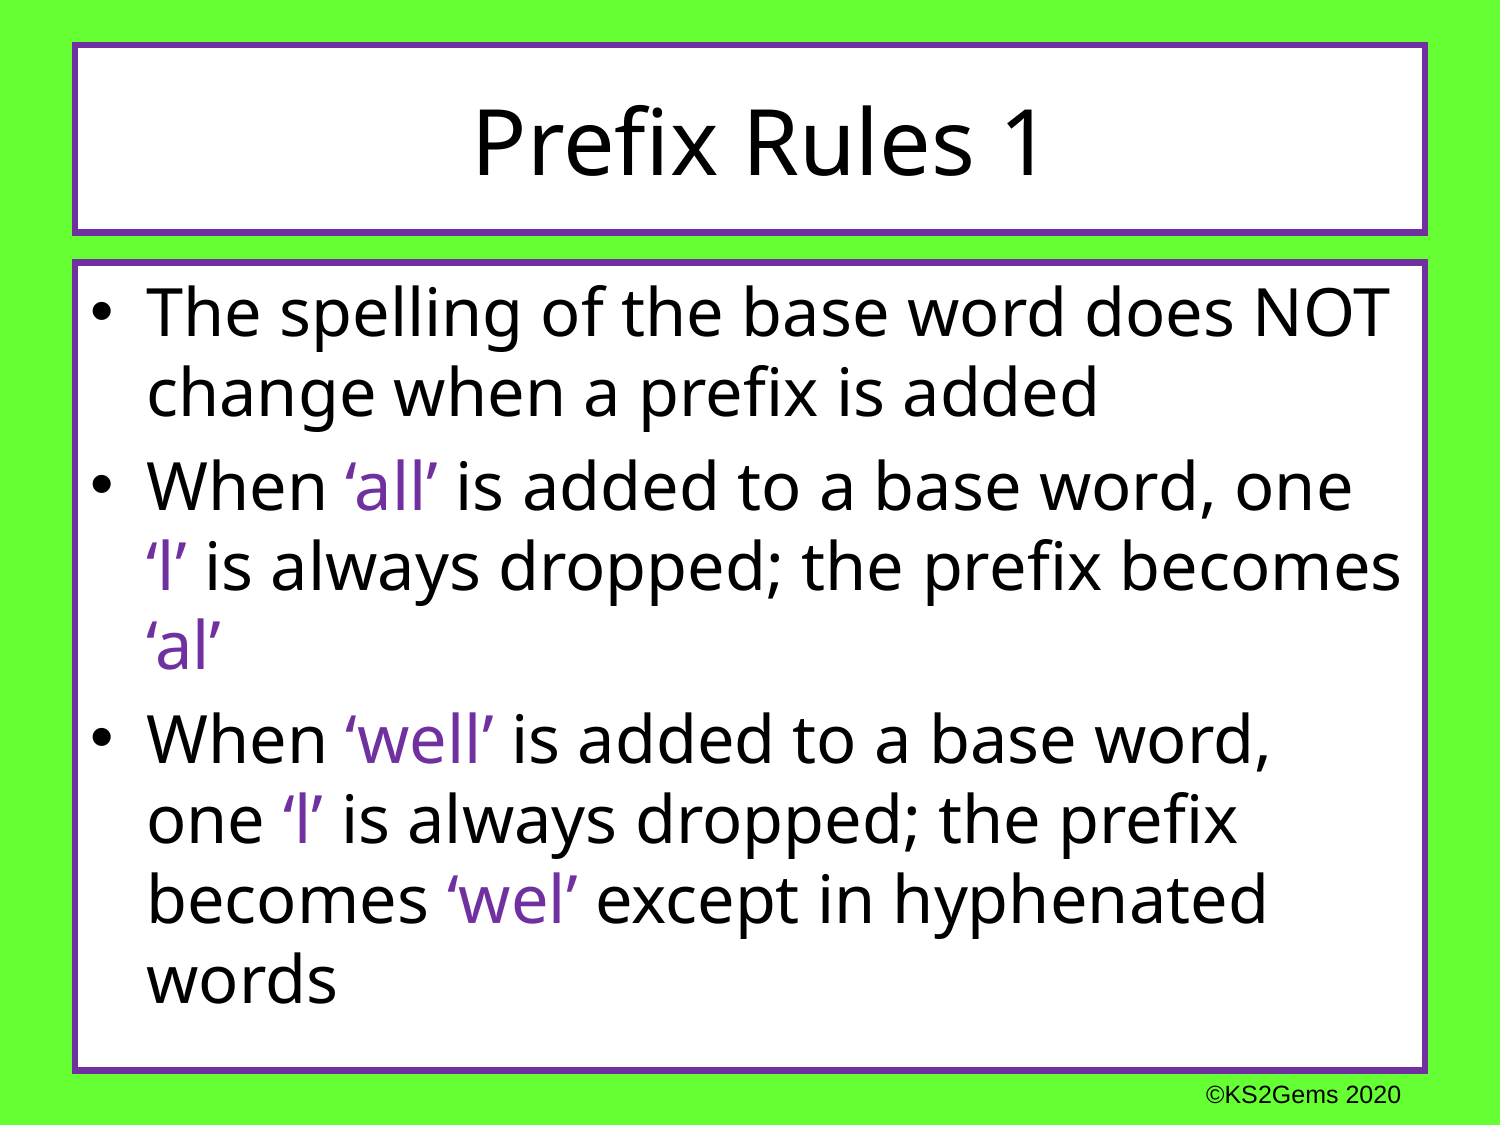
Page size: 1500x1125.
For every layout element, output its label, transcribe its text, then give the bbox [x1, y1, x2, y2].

list The spelling of the base word does NOT change when a prefix is added When ‘all’ is added to a base word, one ‘l’ is always dropped; the prefix becomes ‘al’ When ‘well’ is added to a base word, one ‘l’ is always dropped; the prefix becomes ‘wel’ except in hyphenated words [72, 259, 1428, 1074]
title Prefix Rules 1 [72, 42, 1428, 236]
text_box [1222, 1073, 1500, 1125]
